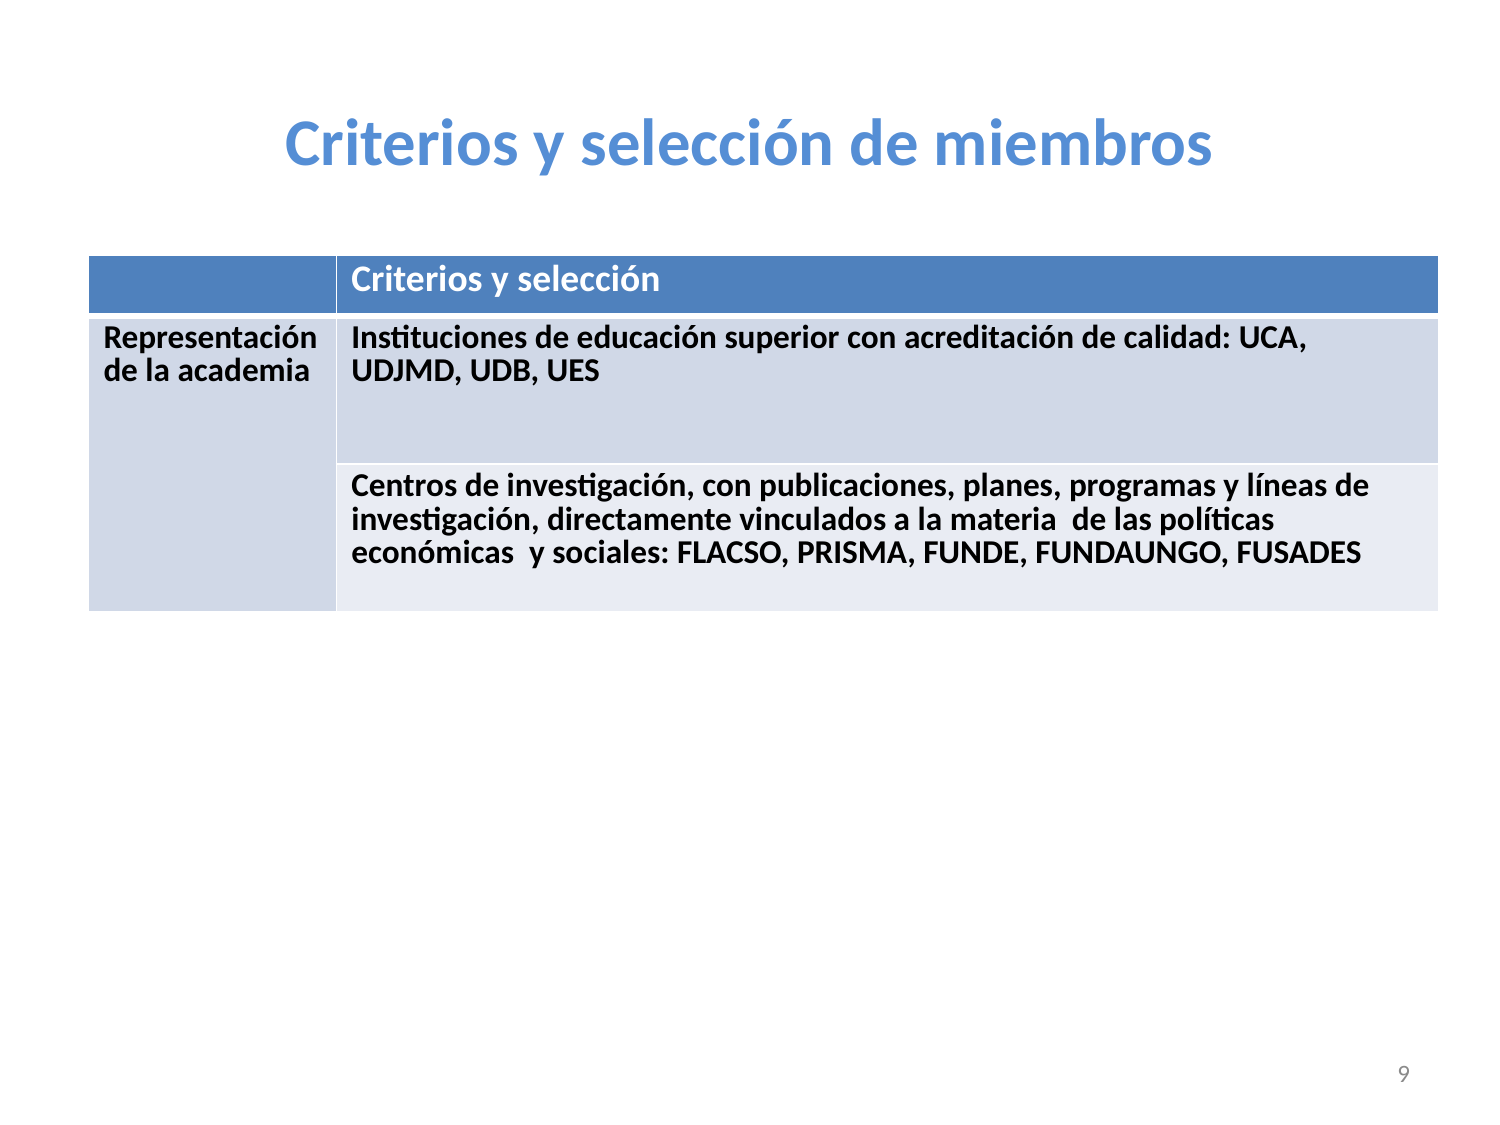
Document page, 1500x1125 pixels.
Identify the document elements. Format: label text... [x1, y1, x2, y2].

table_cell Representación de la academia [89, 319, 336, 611]
table_cell Centros de investigación, con publicaciones, planes, programas y líneas de investigación, directamente vinculados a la materia de las políticas económicas y sociales: FLACSO, PRISMA, FUNDE, FUNDAUNGO, FUSADES [337, 465, 1438, 611]
table_header Criterios y selección [337, 256, 1438, 313]
title Criterios y selección de miembros [75, 45, 1425, 233]
slide_number 9 [1074, 1042, 1425, 1103]
table_header [89, 256, 336, 313]
table_cell Instituciones de educación superior con acreditación de calidad: UCA, UDJMD, UDB, UES [337, 319, 1438, 463]
